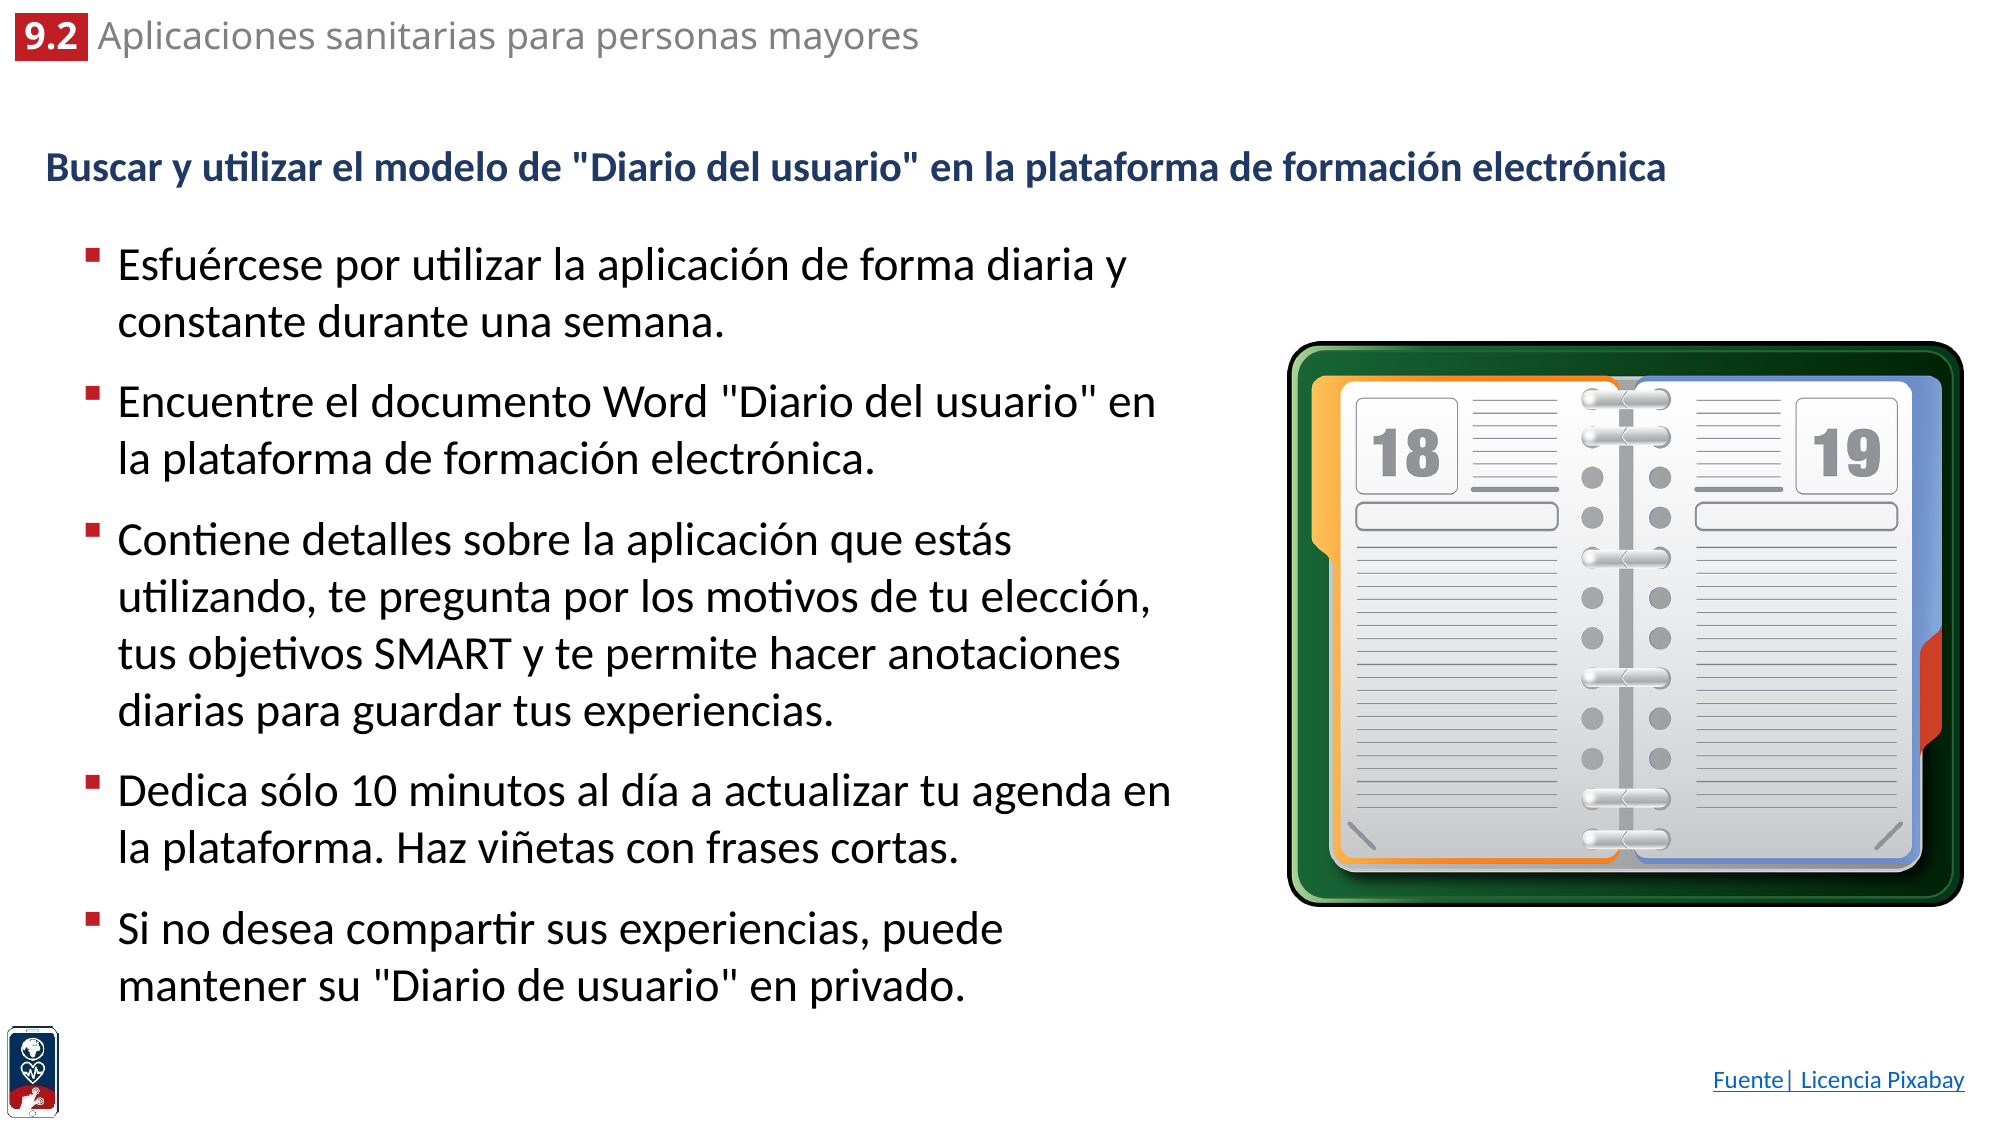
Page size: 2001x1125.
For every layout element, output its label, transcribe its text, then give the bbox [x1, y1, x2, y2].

list Esfuércese por utilizar la aplicación de forma diaria y constante durante una semana. Encuentre el documento Word "Diario del usuario" en la plataforma de formación electrónica. Contiene detalles sobre la aplicación que estás utilizando, te pregunta por los motivos de tu elección, tus objetivos SMART y te permite hacer anotaciones diarias para guardar tus experiencias. Dedica sólo 10 minutos al día a actualizar tu agenda en la plataforma. Haz viñetas con frases cortas. Si no desea compartir sus experiencias, puede mantener su "Diario de usuario" en privado. [66, 225, 1213, 1024]
title Buscar y utilizar el modelo de "Diario del usuario" en la plataforma de formación electrónica [30, 118, 1845, 218]
picture [1287, 341, 1964, 907]
text_box Fuente| Licencia Pixabay [1584, 1056, 1980, 1102]
picture [7, 1026, 59, 1118]
